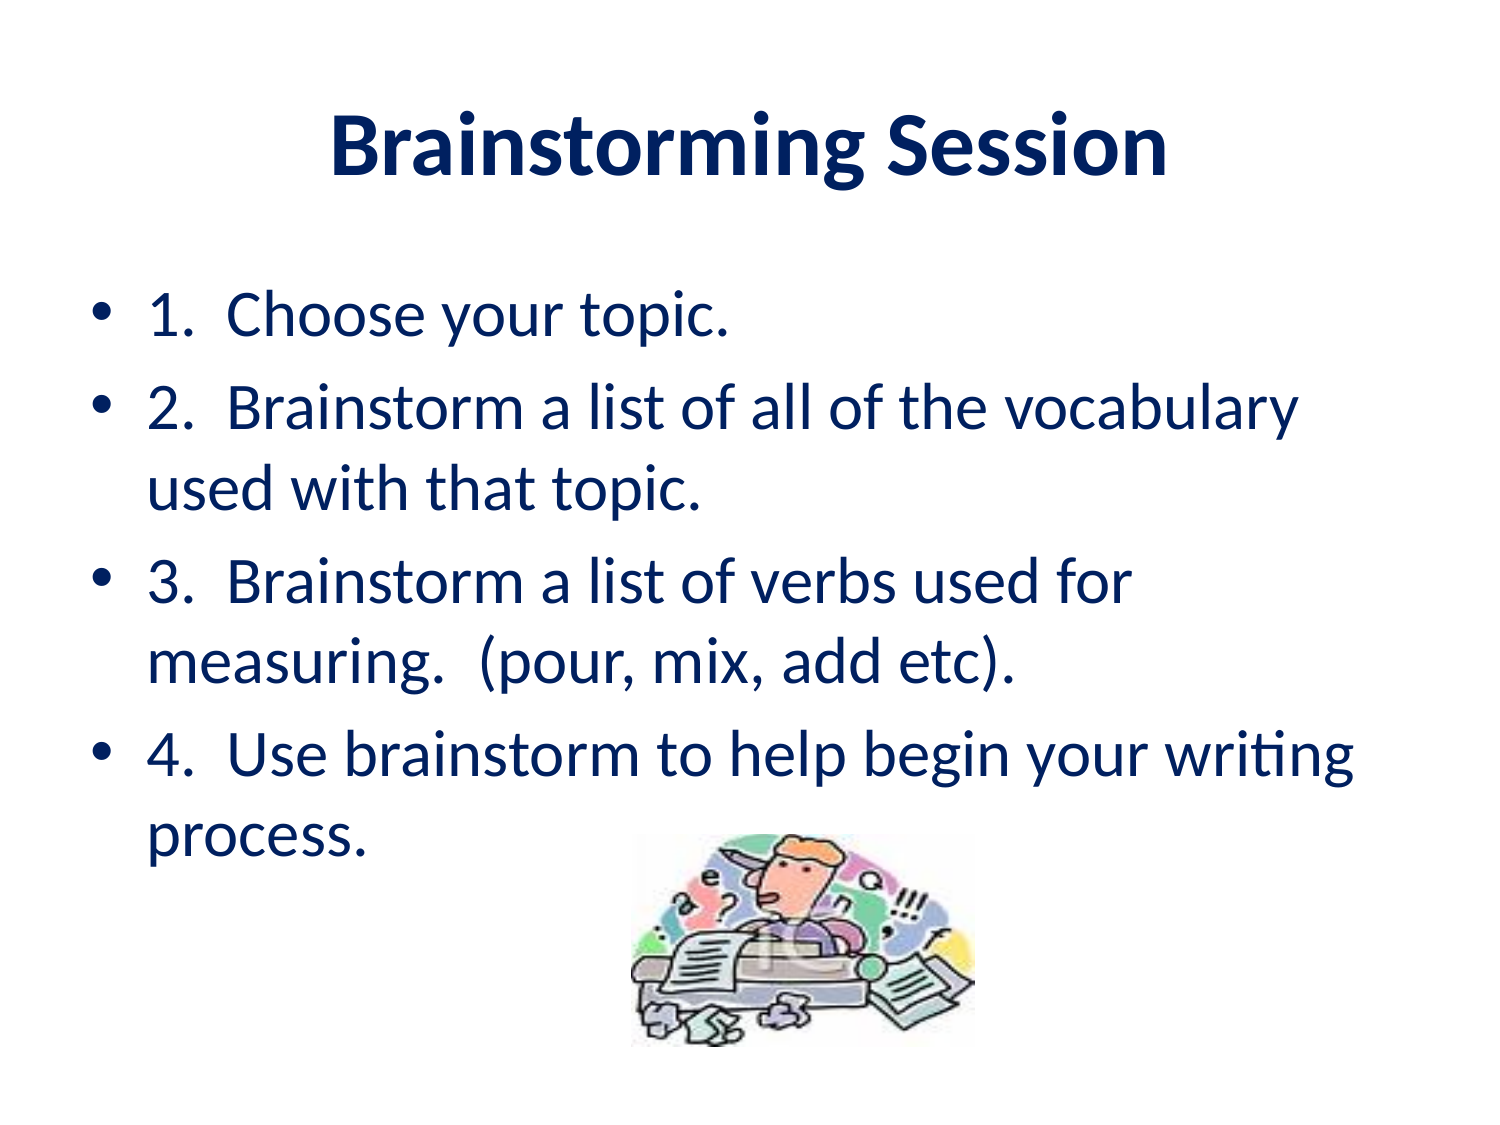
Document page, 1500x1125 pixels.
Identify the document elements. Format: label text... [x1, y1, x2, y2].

picture [631, 833, 975, 1047]
title Brainstorming Session [75, 45, 1425, 233]
list 1. Choose your topic. 2. Brainstorm a list of all of the vocabulary used with that topic. 3. Brainstorm a list of verbs used for measuring. (pour, mix, add etc). 4. Use brainstorm to help begin your writing process. [75, 262, 1425, 1005]
